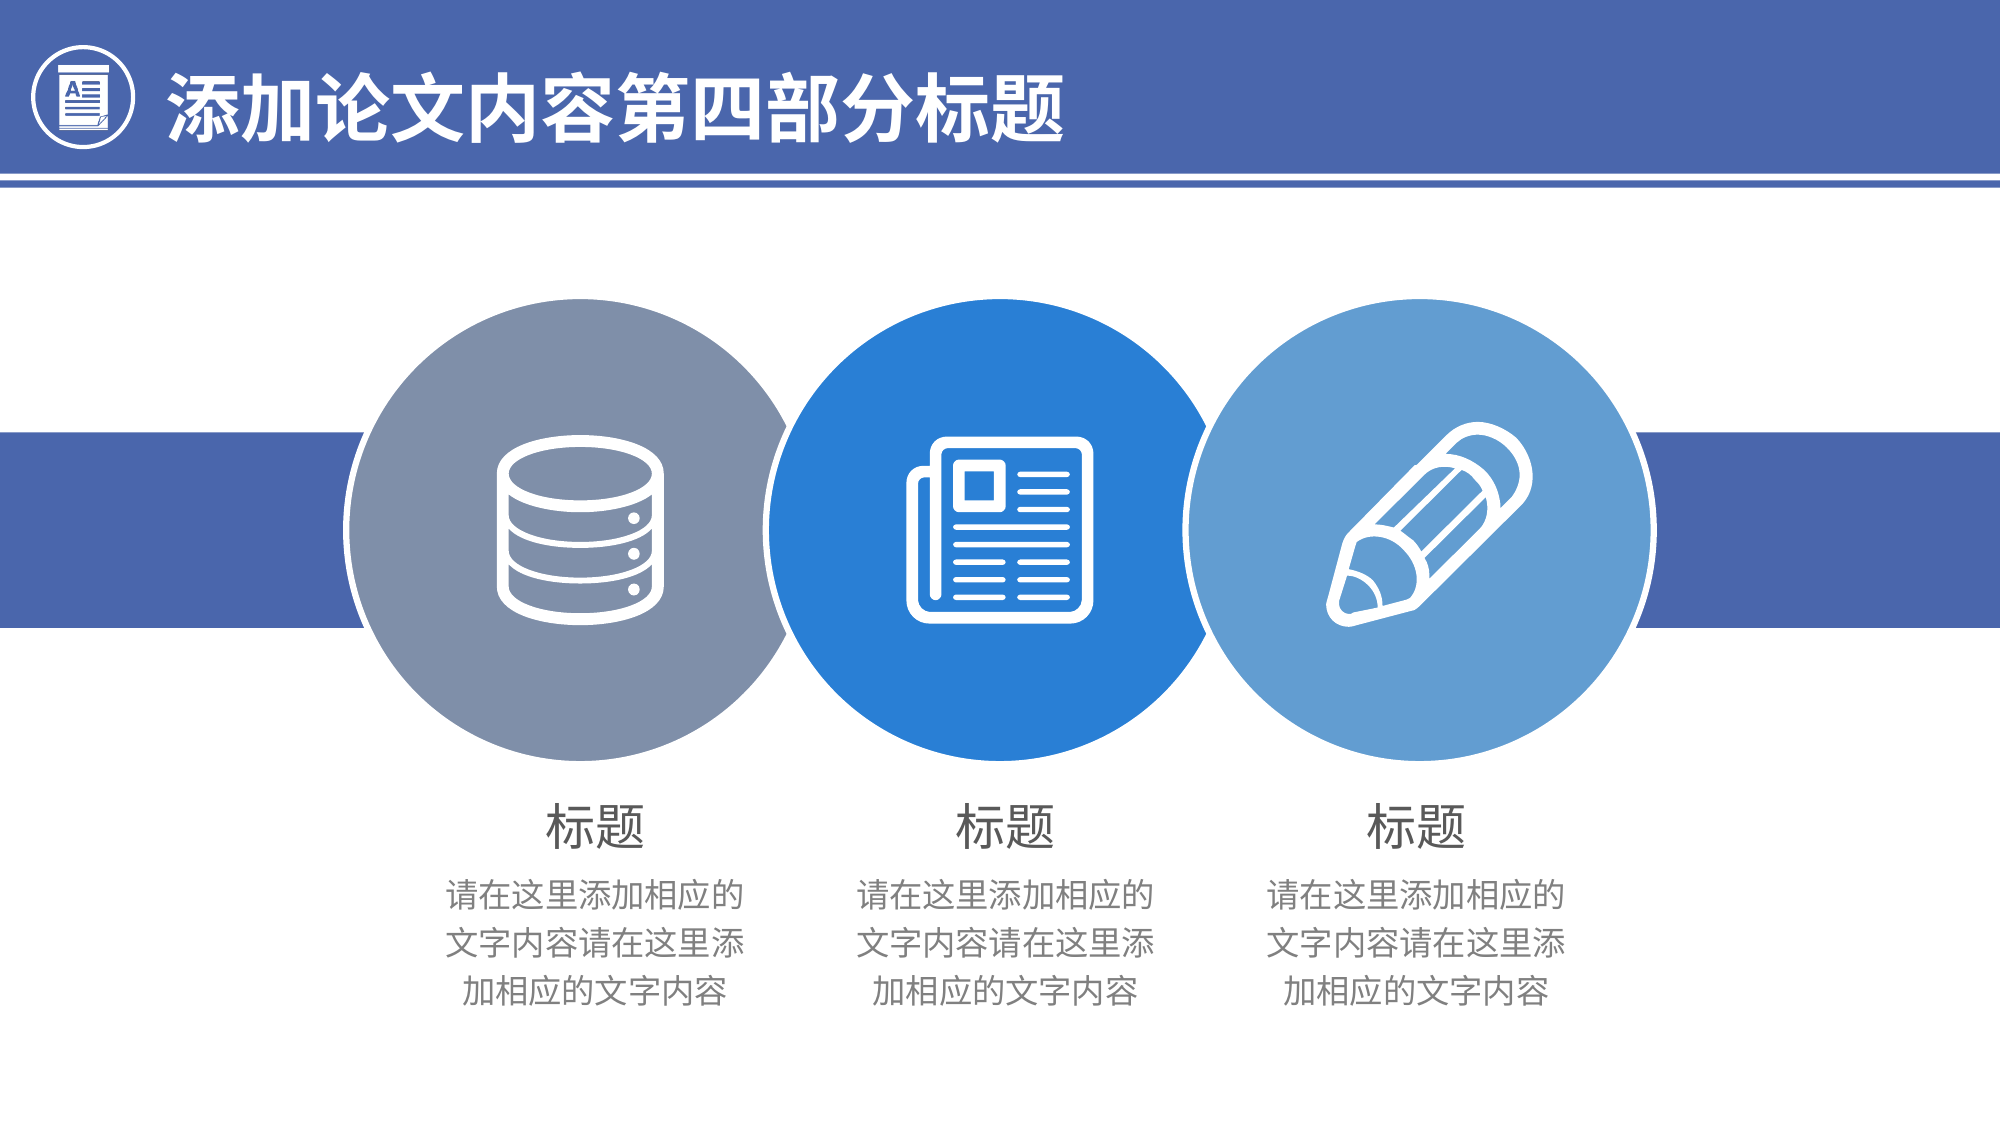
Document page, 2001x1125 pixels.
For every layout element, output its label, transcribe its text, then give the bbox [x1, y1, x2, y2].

text_box [1184, 294, 1655, 766]
text_box [764, 294, 1210, 766]
text_box 添加论文内容第四部分标题 [150, 9, 1088, 160]
text_box 标题 [896, 766, 1116, 858]
text_box [1326, 421, 1533, 627]
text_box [496, 435, 664, 626]
text_box 请在这里添加相应的文字内容请在这里添加相应的文字内容 [424, 858, 766, 1018]
text_box [0, 431, 366, 629]
text_box 标题 [1306, 766, 1526, 858]
text_box [0, 179, 2000, 189]
text_box 标题 [485, 766, 705, 858]
text_box [0, 0, 2000, 175]
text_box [906, 436, 1094, 624]
text_box [1634, 431, 2000, 629]
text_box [33, 47, 134, 148]
text_box 请在这里添加相应的文字内容请在这里添加相应的文字内容 [834, 858, 1177, 1018]
text_box 请在这里添加相应的文字内容请在这里添加相应的文字内容 [1245, 858, 1588, 1018]
text_box [345, 294, 790, 766]
